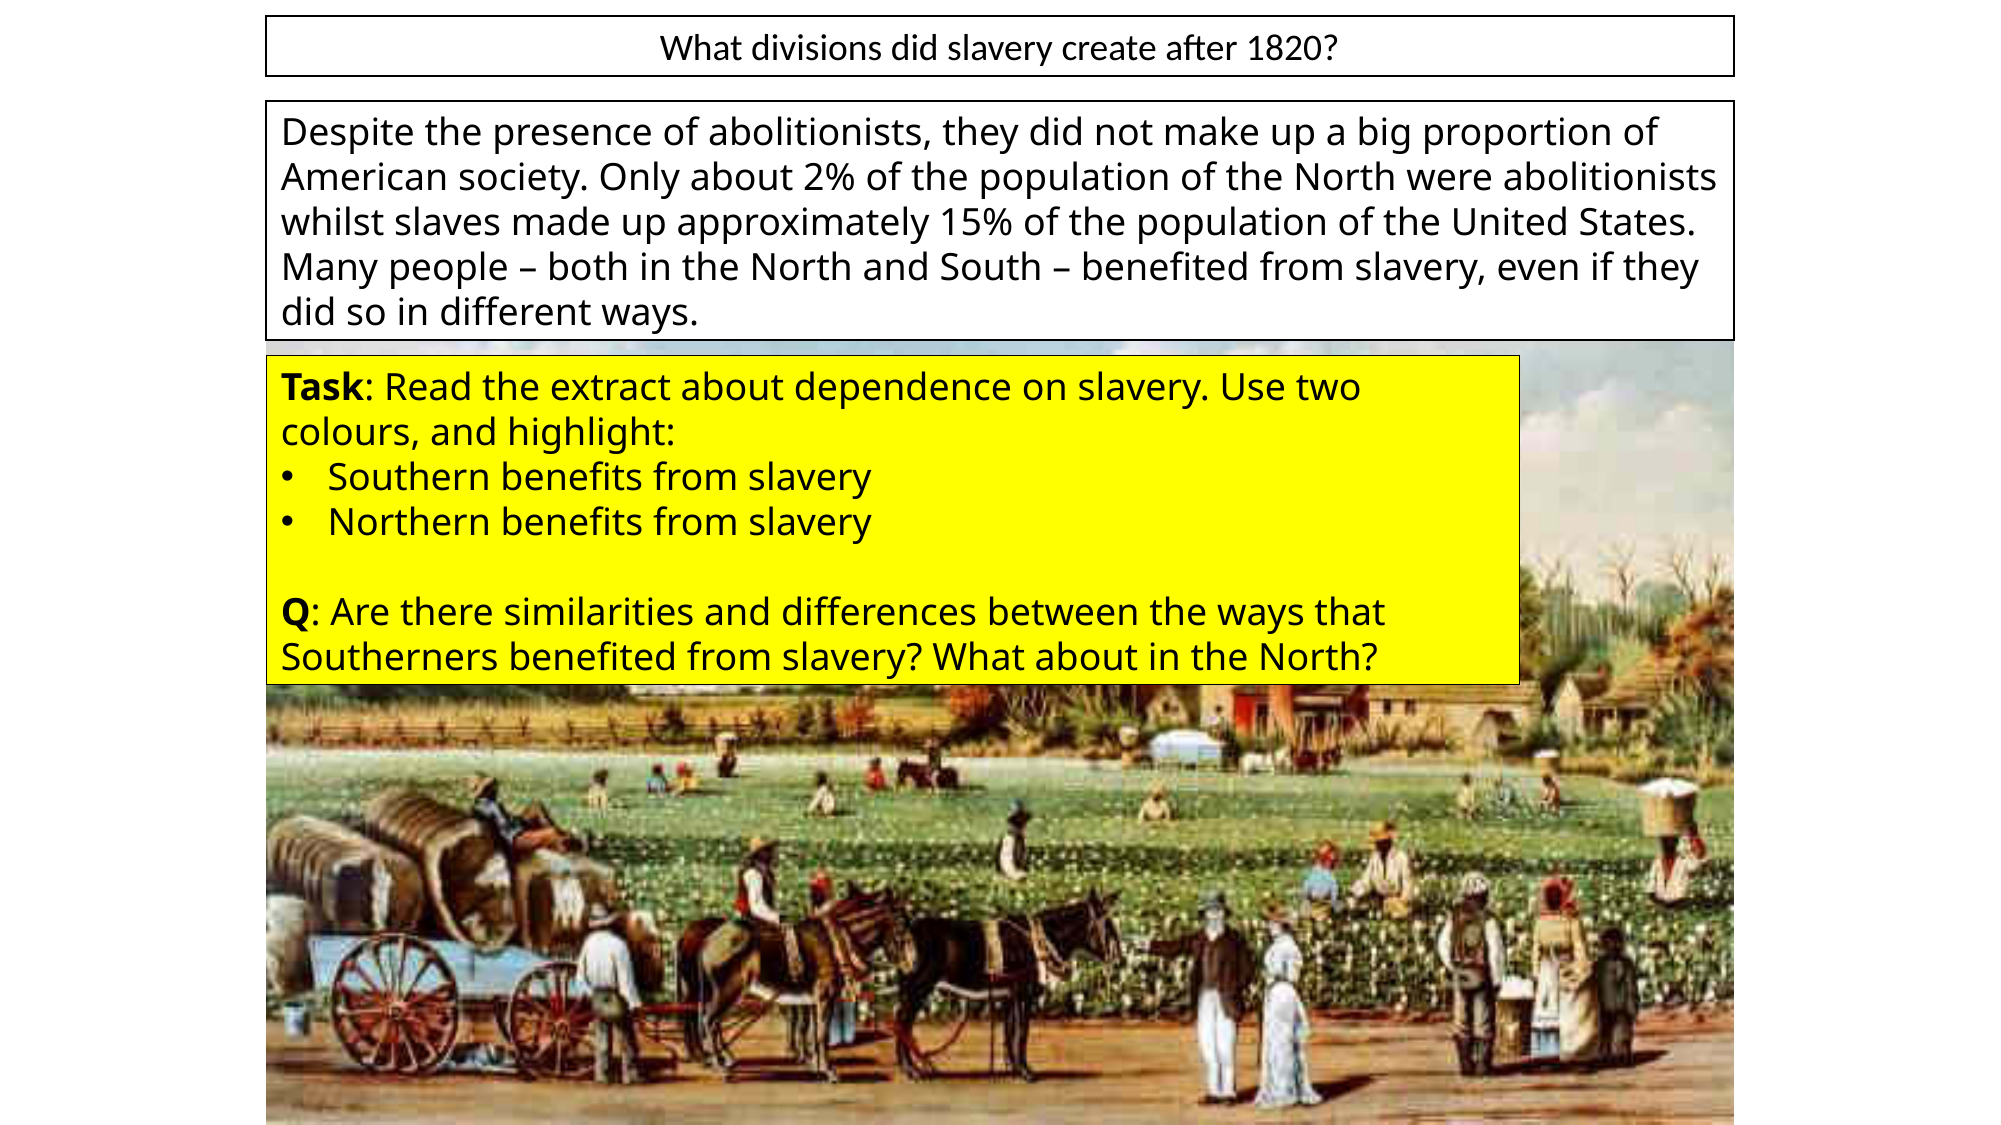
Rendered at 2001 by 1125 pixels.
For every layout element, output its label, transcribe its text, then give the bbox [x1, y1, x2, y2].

text_box What divisions did slavery create after 1820? [265, 15, 1735, 77]
picture [265, 105, 1734, 1125]
text_box Despite the presence of abolitionists, they did not make up a big proportion of American society. Only about 2% of the population of the North were abolitionists whilst slaves made up approximately 15% of the population of the United States. Many people – both in the North and South – benefited from slavery, even if they did so in different ways. [265, 100, 1735, 341]
